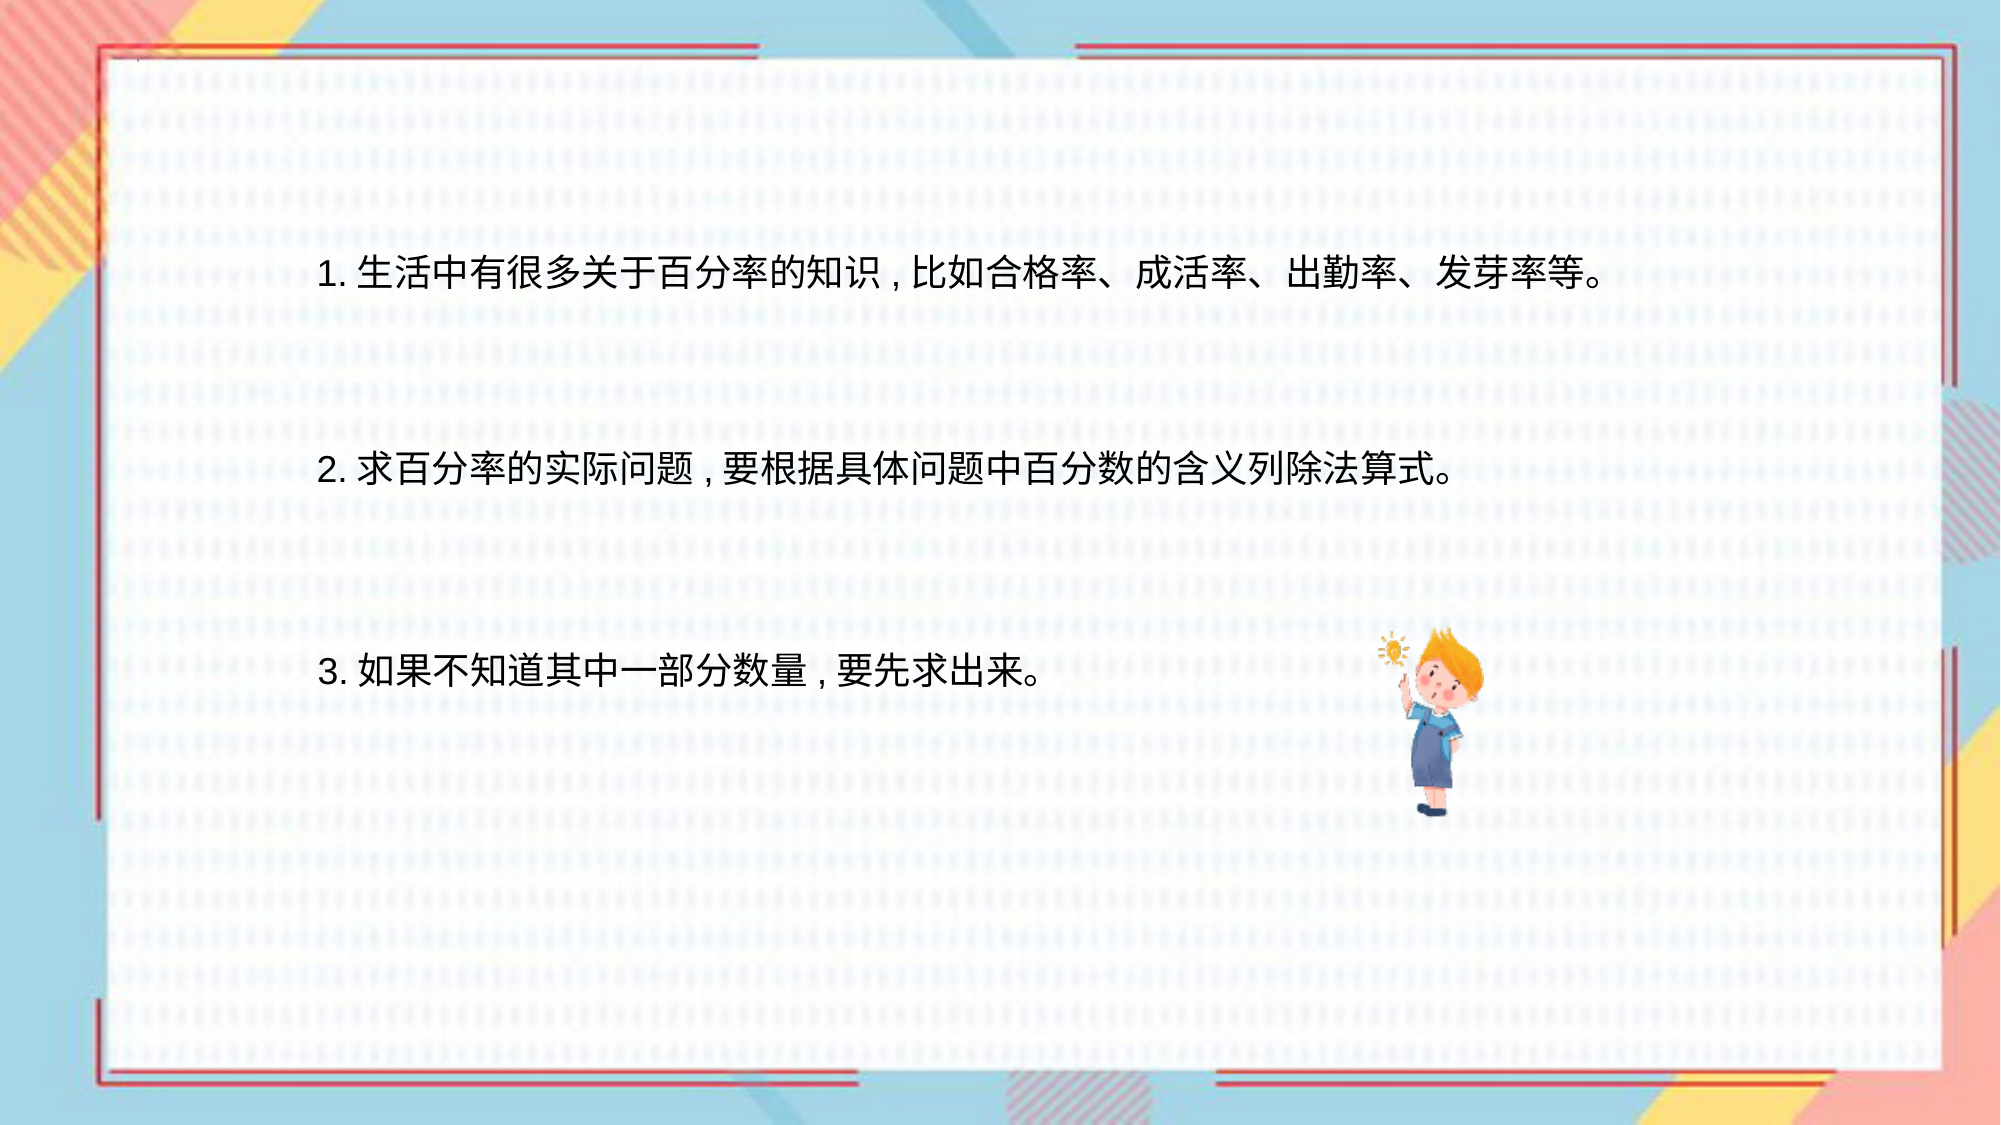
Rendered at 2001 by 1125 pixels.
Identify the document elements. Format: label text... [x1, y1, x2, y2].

text_box 1.生活中有很多关于百分率的知识,比如合格率、成活率、出勤率、发芽率等。 [301, 218, 1656, 302]
text_box 3.如果不知道其中一部分数量,要先求出来。 [303, 616, 1313, 700]
text_box 2.求百分率的实际问题,要根据具体问题中百分数的含义列除法算式。 [301, 414, 1536, 498]
picture [0, 0, 2001, 1125]
